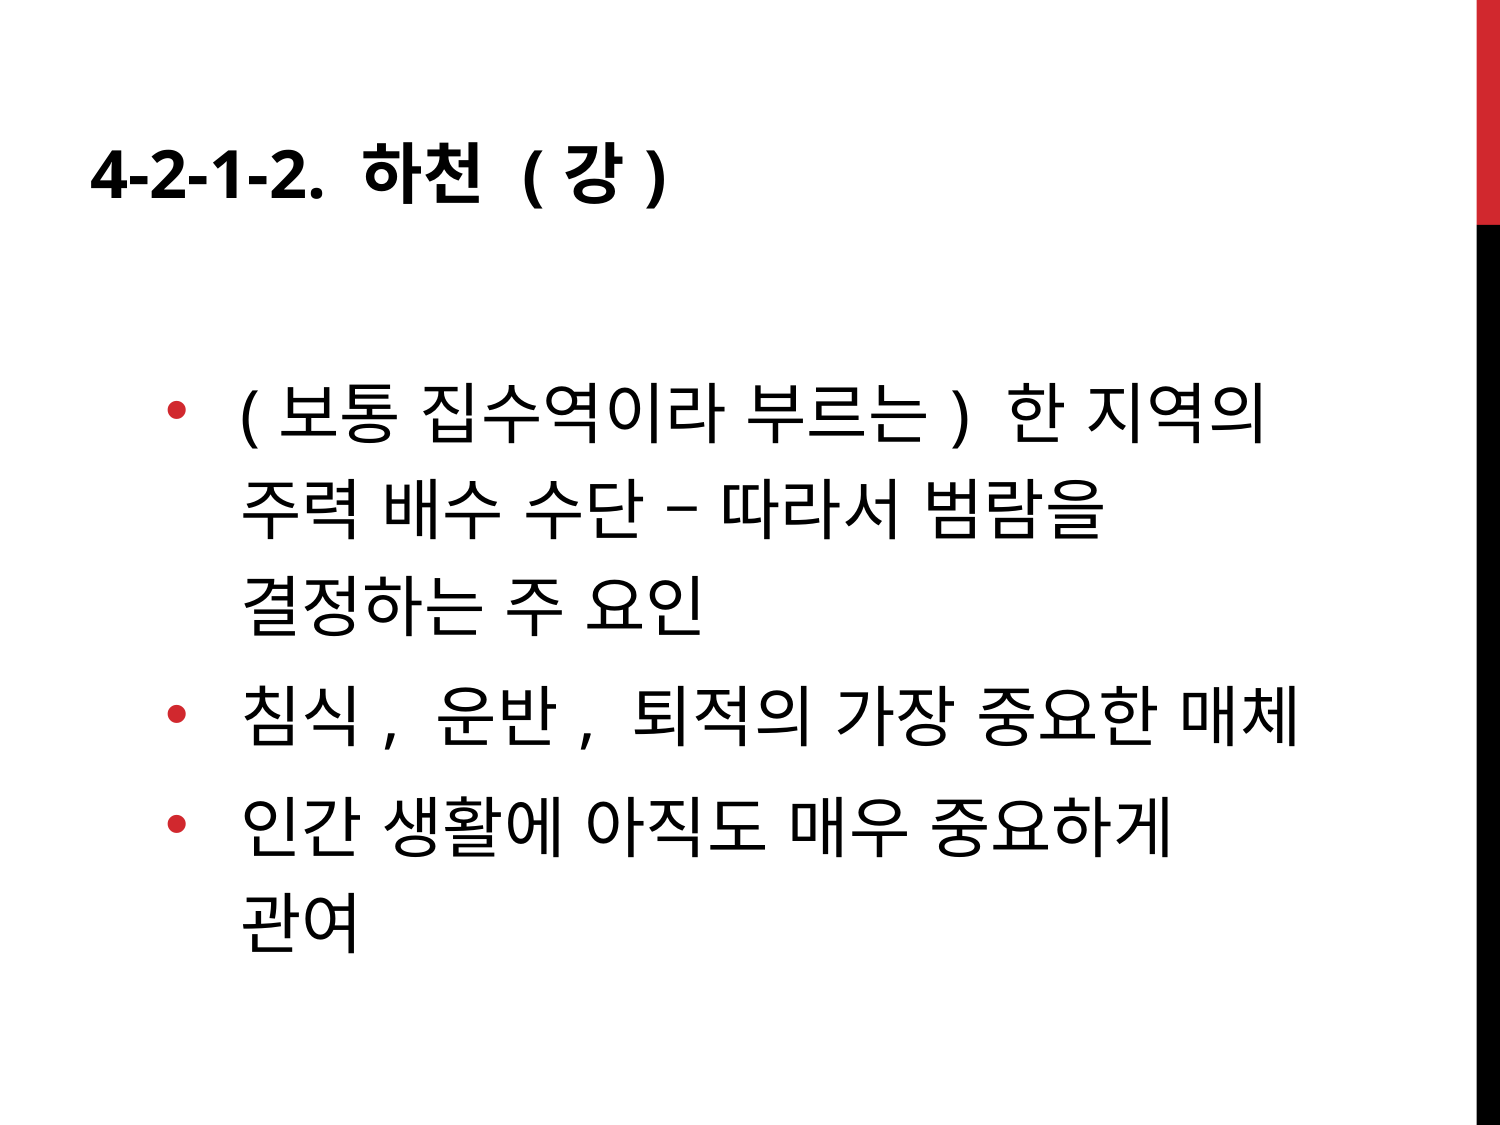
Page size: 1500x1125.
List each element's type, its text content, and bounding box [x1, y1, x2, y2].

list 4-2-1-2. 하천 (강) (보통 집수역이라 부르는) 한 지역의 주력 배수 수단 – 따라서 범람을 결정하는 주 요인 침식, 운반, 퇴적의 가장 중요한 매체 인간 생활에 아직도 매우 중요하게 관여 [75, 113, 1325, 1005]
